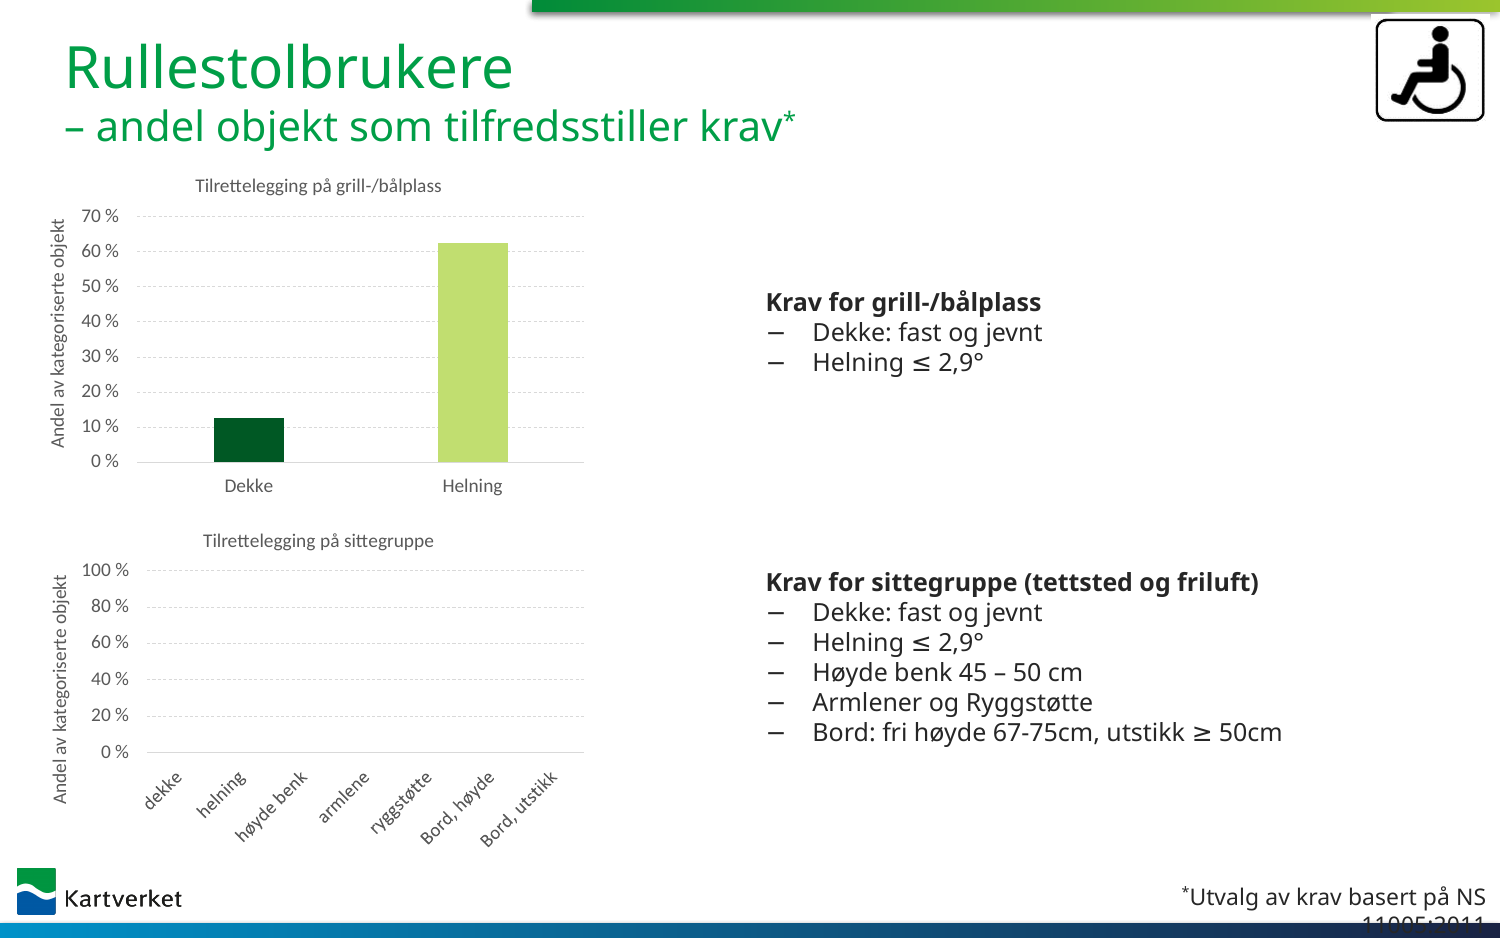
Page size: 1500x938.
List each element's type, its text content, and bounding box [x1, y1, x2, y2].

picture [1371, 13, 1491, 127]
text_box *Utvalg av krav basert på NS 11005:2011 [1068, 873, 1500, 938]
text_box Rullestolbrukere – andel objekt som tilfredsstiller krav* [49, 14, 1431, 158]
picture [41, 166, 596, 505]
text_box Krav for grill-/bålplass Dekke: fast og jevnt Helning ≤ 2,9° [750, 279, 1452, 384]
text_box Krav for sittegruppe (tettsted og friluft) Dekke: fast og jevnt Helning ≤ 2,9° Høyde benk 45 – 50 cm Armlener og Ryggstøtte Bord: fri høyde 67-75cm, utstikk ≥ 50cm [750, 559, 1500, 754]
picture [41, 520, 596, 859]
